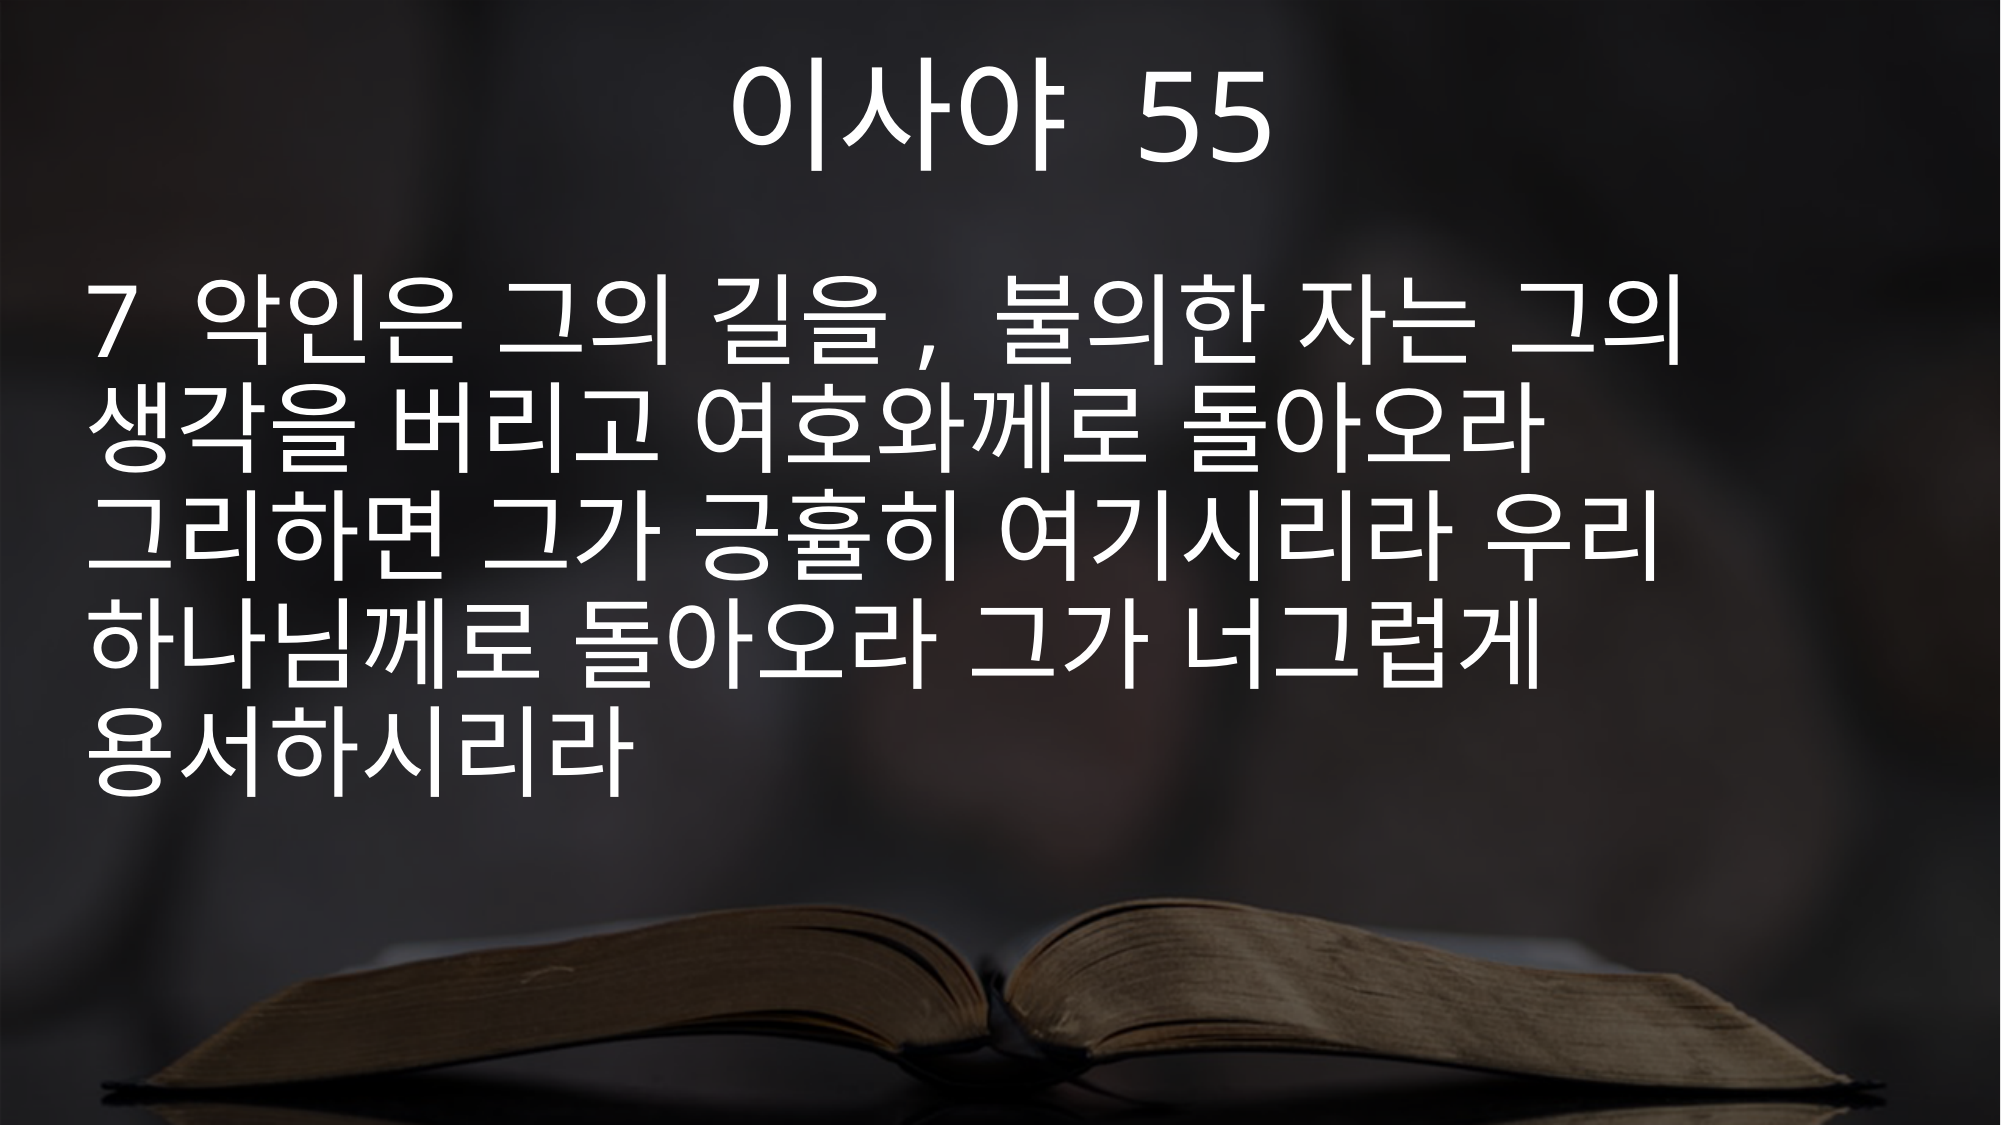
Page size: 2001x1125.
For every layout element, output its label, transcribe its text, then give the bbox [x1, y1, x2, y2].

list 7 악인은 그의 길을, 불의한 자는 그의 생각을 버리고 여호와께로 돌아오라 그리하면 그가 긍휼히 여기시리라 우리 하나님께로 돌아오라 그가 너그럽게 용서하시리라 [69, 263, 1953, 423]
picture [0, 0, 2001, 1125]
footer 이사야 55 [0, 32, 2000, 192]
